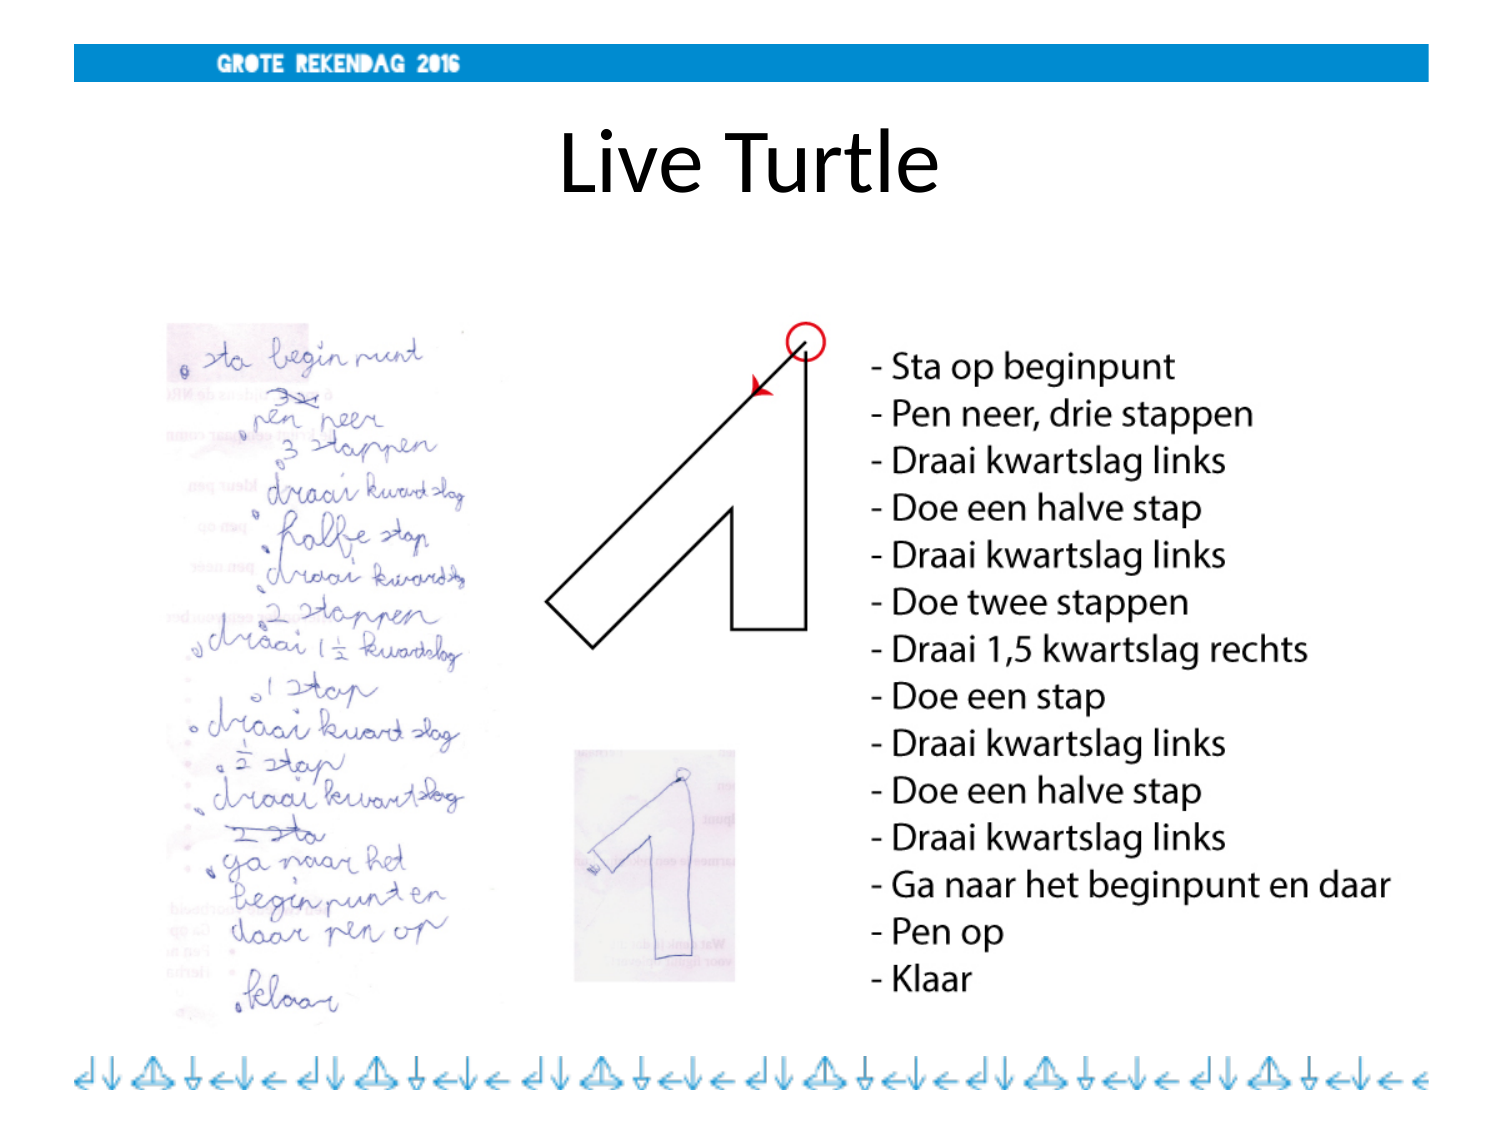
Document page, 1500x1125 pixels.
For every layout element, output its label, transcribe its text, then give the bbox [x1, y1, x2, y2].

picture [296, 54, 405, 72]
picture [0, 203, 1500, 1125]
picture [417, 54, 459, 72]
picture [217, 54, 284, 72]
title Live Turtle [75, 90, 1425, 202]
